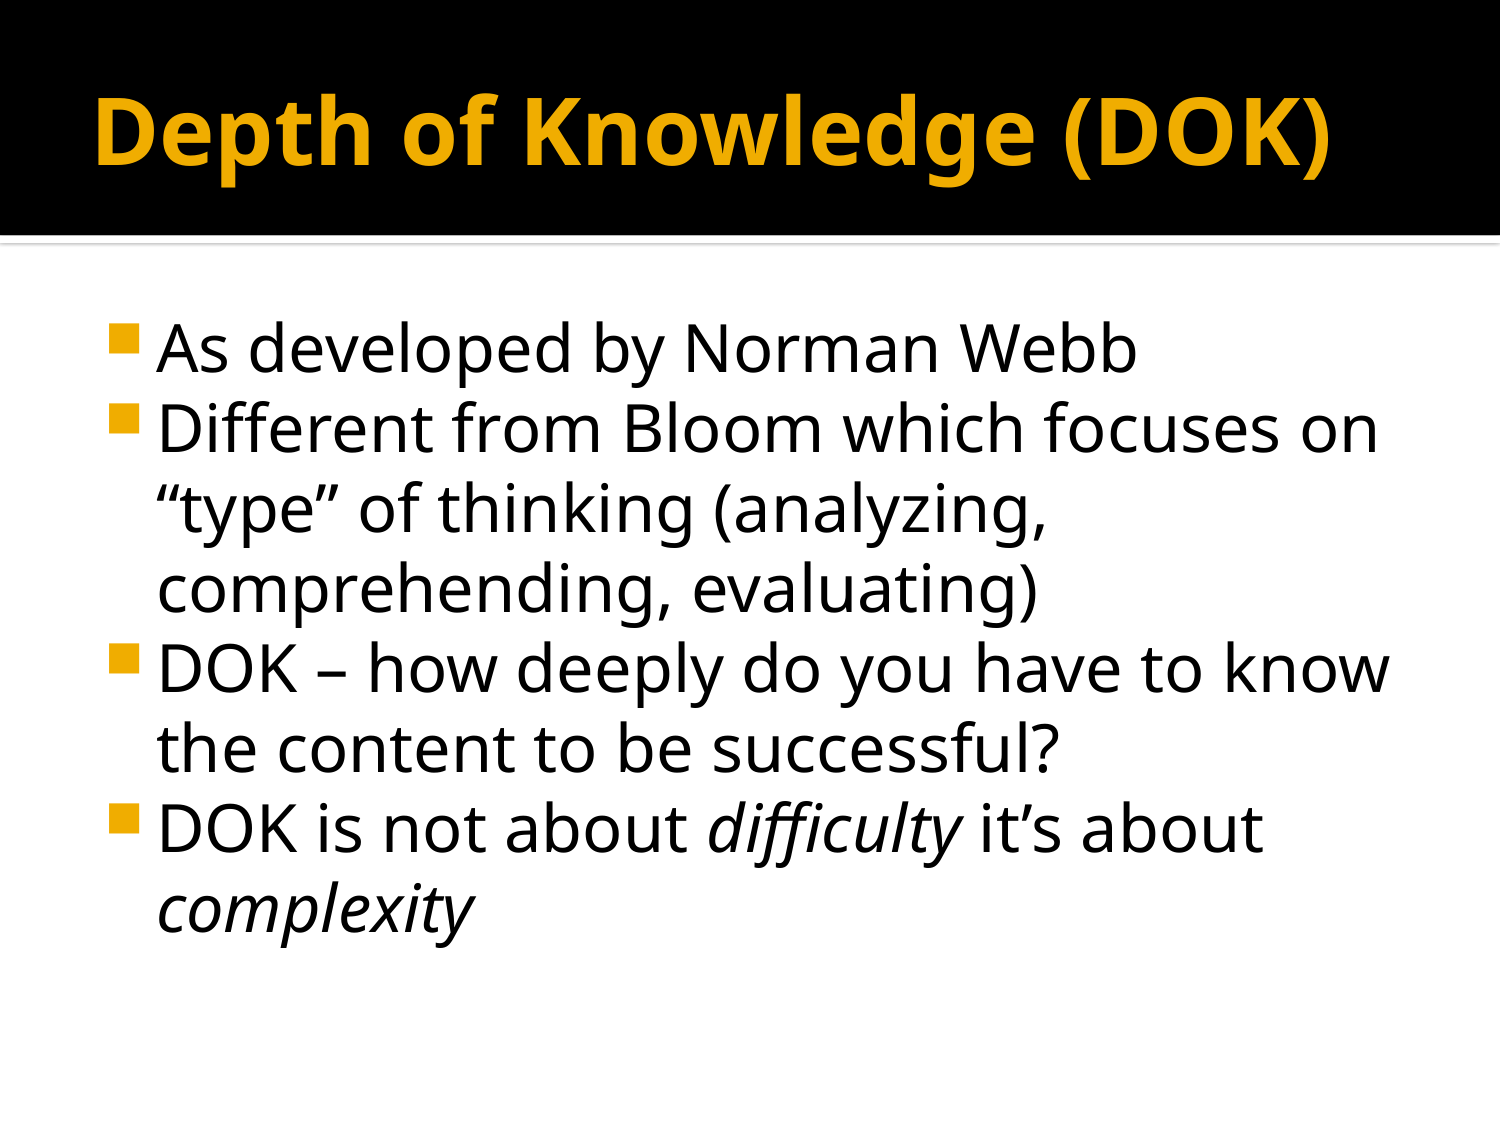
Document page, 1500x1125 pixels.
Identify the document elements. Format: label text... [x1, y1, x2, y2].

list As developed by Norman Webb Different from Bloom which focuses on “type” of thinking (analyzing, comprehending, evaluating) DOK – how deeply do you have to know the content to be successful? DOK is not about difficulty it’s about complexity [75, 291, 1425, 1050]
title Depth of Knowledge (DOK) [75, 25, 1425, 231]
